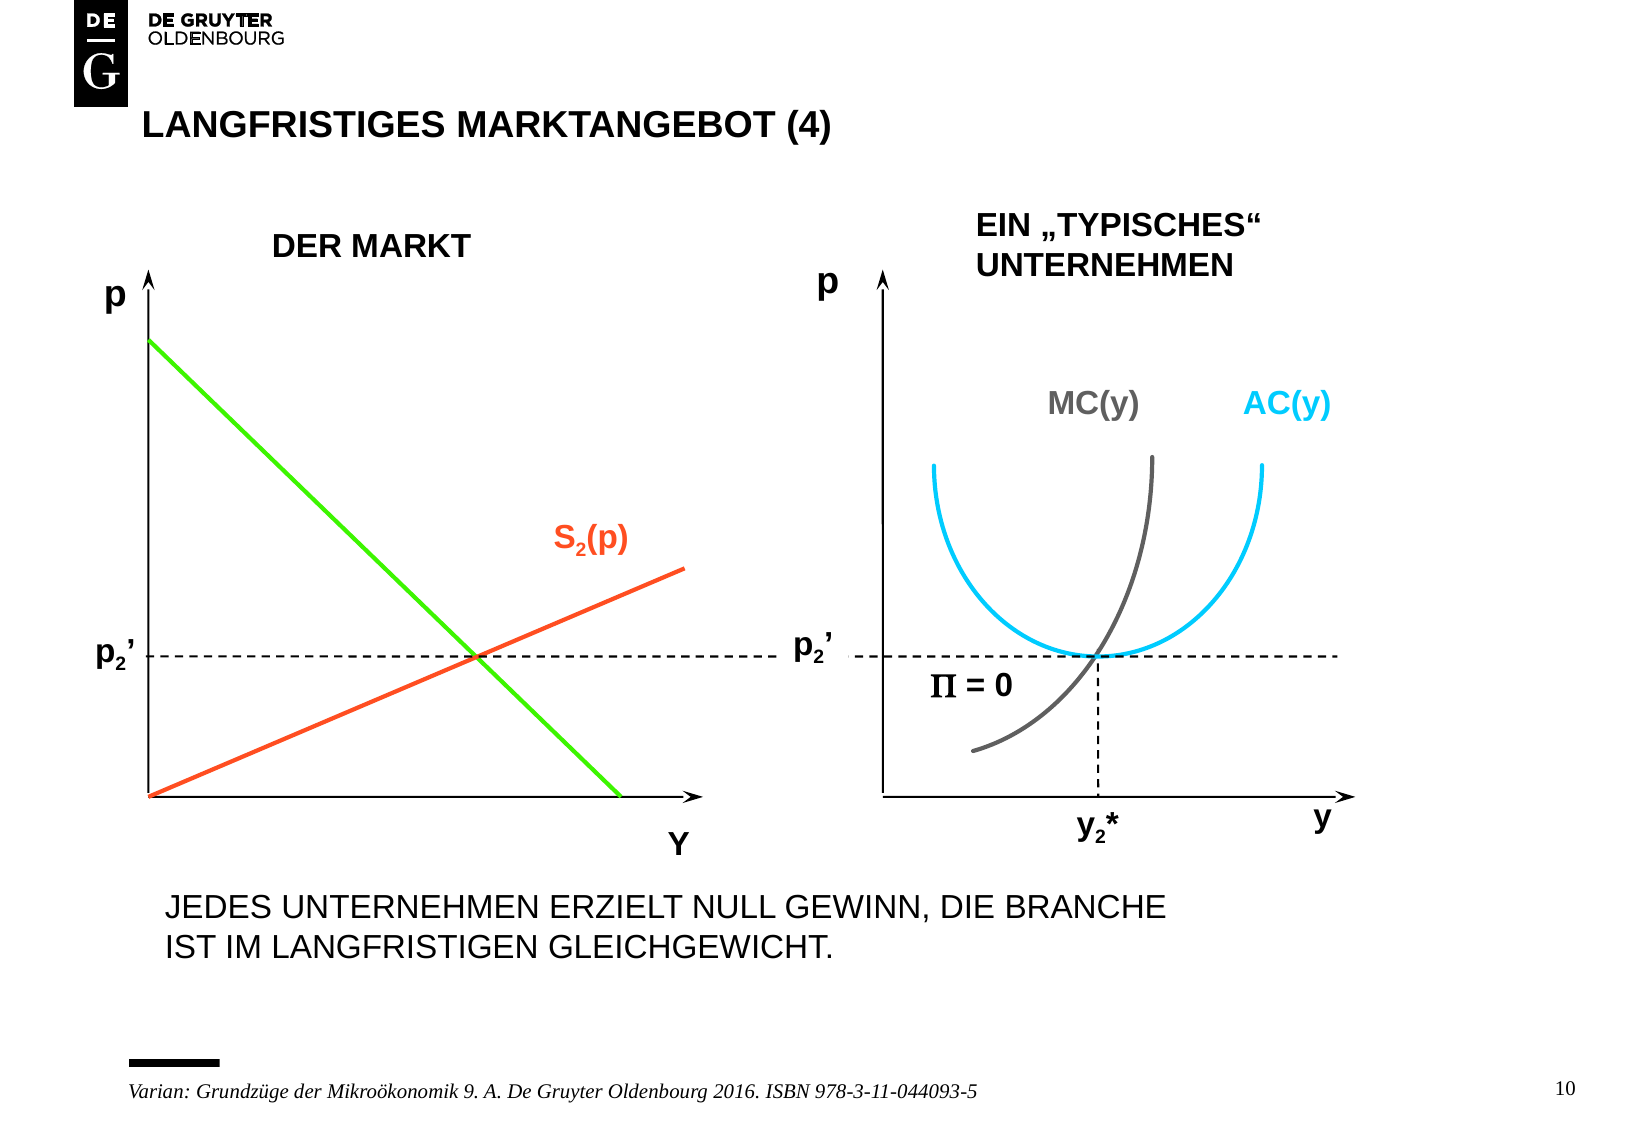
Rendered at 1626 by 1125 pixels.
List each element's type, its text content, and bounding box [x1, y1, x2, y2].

text_box p2’ [778, 614, 849, 676]
text_box P = 0 [915, 656, 1029, 712]
text_box y [1298, 786, 1348, 842]
text_box y2* [1061, 794, 1135, 855]
text_box Y [652, 814, 706, 870]
text_box MC(y) [1032, 373, 1156, 429]
text_box [682, 790, 704, 804]
text_box p [88, 261, 143, 322]
text_box [876, 269, 889, 291]
text_box AC(y) [1227, 373, 1347, 429]
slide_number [128, 1077, 1539, 1108]
text_box [143, 269, 155, 291]
text_box p [801, 248, 855, 309]
title LANGFRISTIGES MARKTANGEBOT (4) [141, 100, 1569, 161]
text_box JEDES UNTERNEHMEN ERZIELT NULL GEWINN, DIE BRANCHE IST IM LANGFRISTIGEN GLEICHGEWICHT. [149, 877, 1193, 973]
text_box [933, 465, 1263, 657]
text_box EIN „TYPISCHES“ UNTERNEHMEN [960, 195, 1279, 291]
text_box [925, 457, 1153, 752]
text_box S2(p) [538, 507, 644, 569]
text_box DER MARKT [256, 216, 487, 272]
text_box p2’ [80, 621, 151, 682]
slide_number 10 [1554, 1074, 1614, 1104]
text_box [1348, 794, 1356, 800]
list [129, 178, 1556, 1018]
